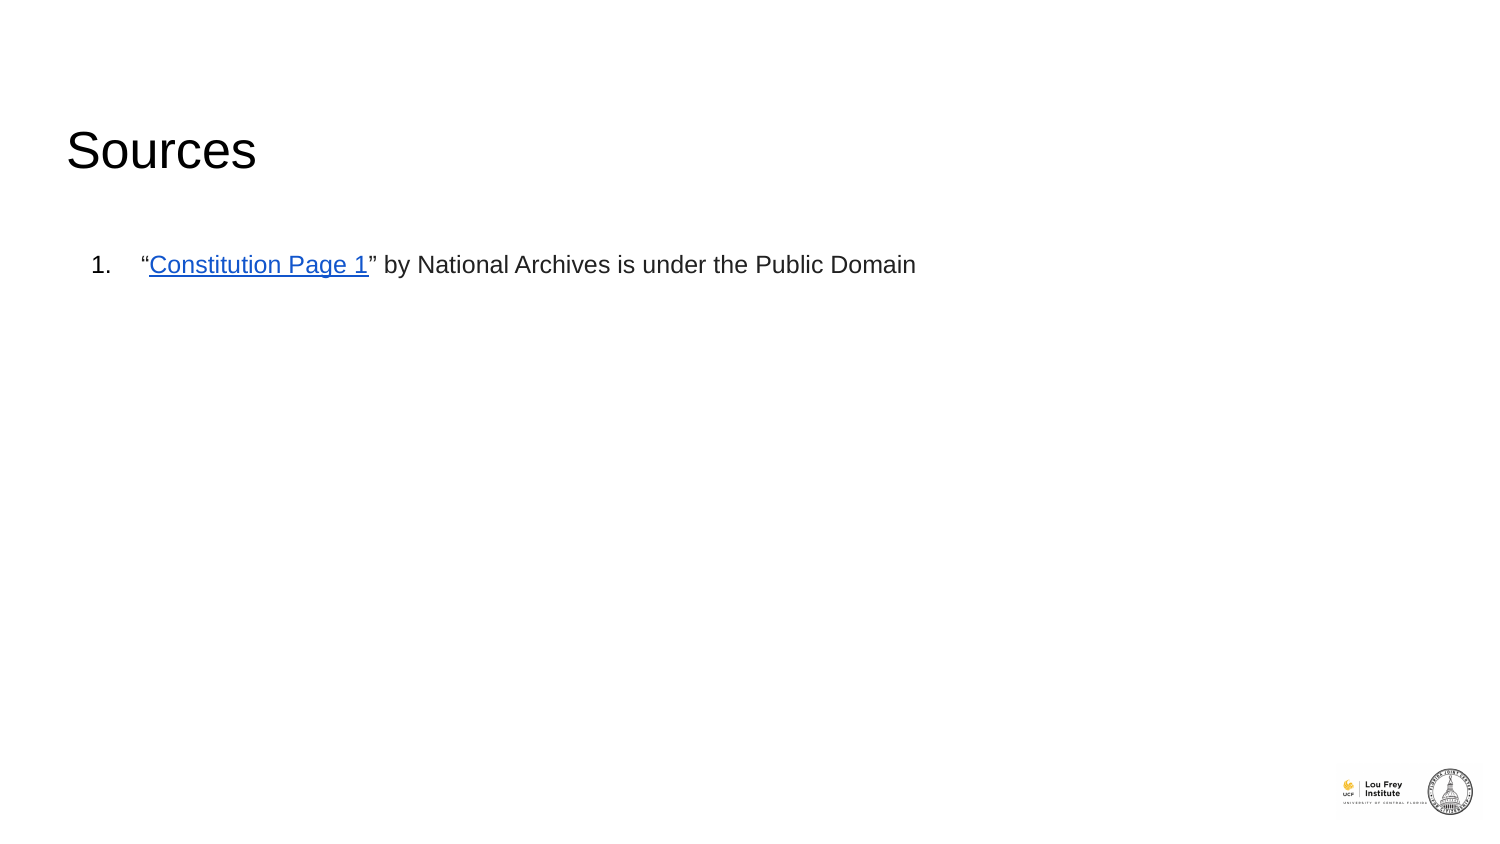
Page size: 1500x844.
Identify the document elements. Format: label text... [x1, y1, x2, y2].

picture [1336, 763, 1483, 820]
title Sources [51, 79, 1449, 218]
text_box “Constitution Page 1” by National Archives is under the Public Domain [51, 234, 1239, 294]
